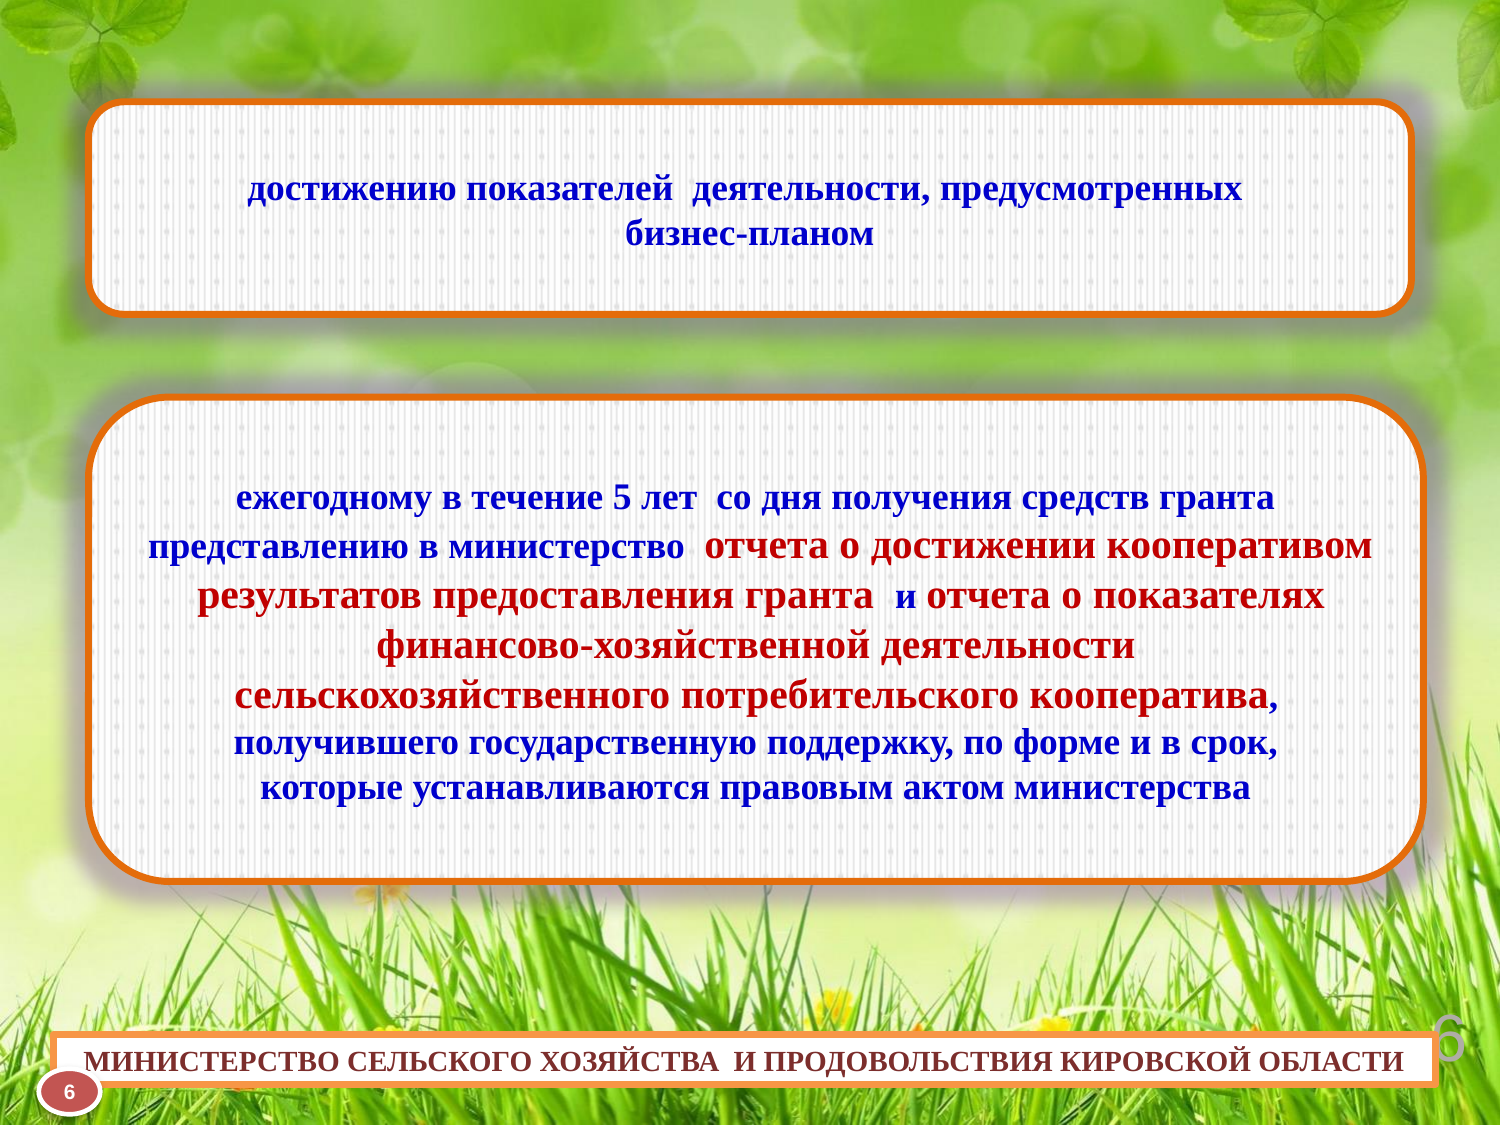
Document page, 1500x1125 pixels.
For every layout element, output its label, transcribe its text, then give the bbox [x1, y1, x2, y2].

text_box 6 [35, 1065, 104, 1118]
picture [0, 0, 1500, 1125]
text_box ежегодному в течение 5 лет со дня получения средств гранта представлению в министерство отчета о достижении кооперативом результатов предоставления гранта и отчета о показателях финансово-хозяйственной деятельности сельскохозяйственного потребительского кооператива, получившего государственную поддержку, по форме и в срок, которые устанавливаются правовым актом министерства [84, 393, 1427, 885]
slide_number 6 [1387, 999, 1483, 1083]
text_box МИНИСТЕРСТВО СЕЛЬСКОГО ХОЗЯЙСТВА И ПРОДОВОЛЬСТВИЯ КИРОВСКОЙ ОБЛАСТИ [50, 1031, 1439, 1088]
text_box достижению показателей деятельности, предусмотренных бизнес-планом [84, 98, 1415, 318]
